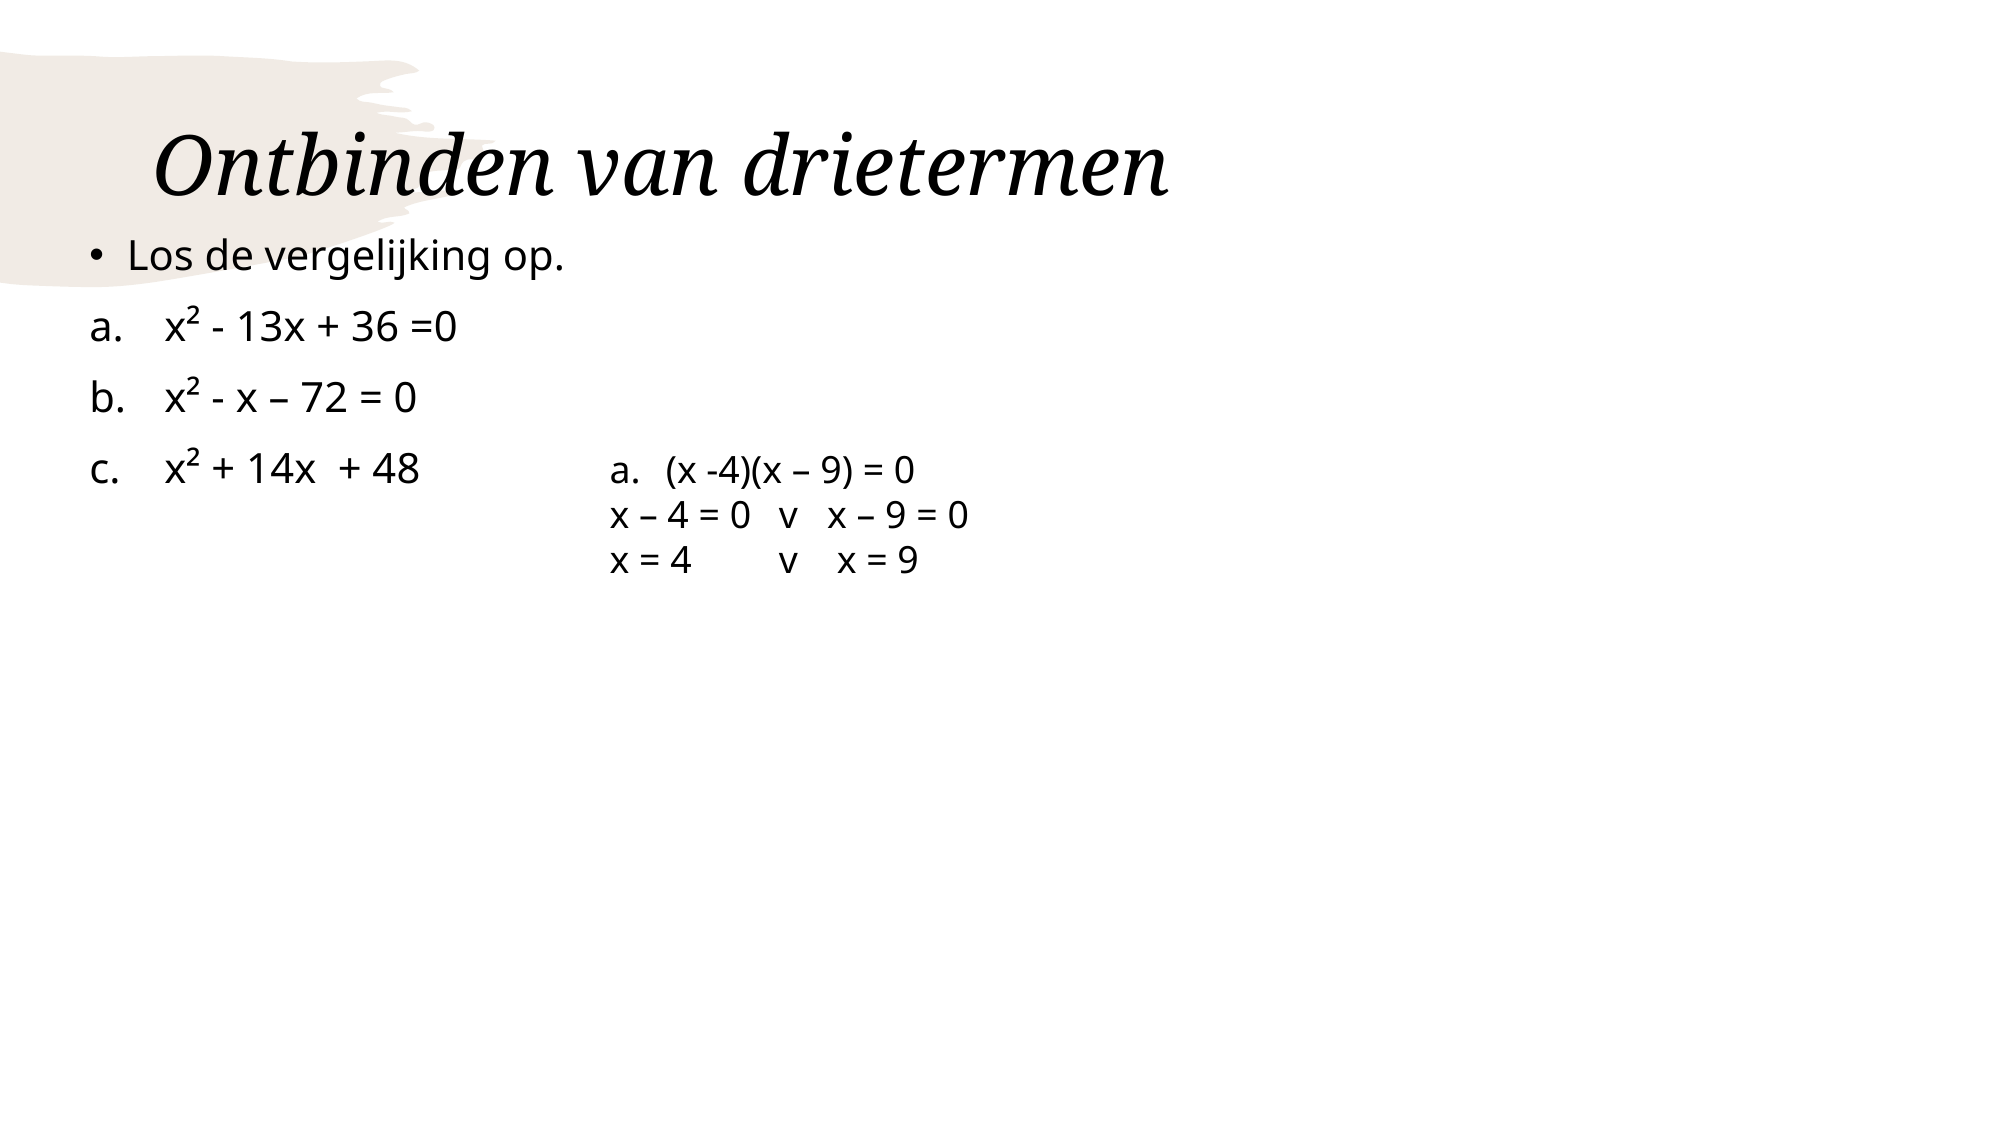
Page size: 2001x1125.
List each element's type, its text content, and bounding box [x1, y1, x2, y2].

list Los de vergelijking op. x² - 13x + 36 =0 x² - x – 72 = 0 x² + 14x + 48 [74, 221, 1004, 904]
title Ontbinden van drietermen [137, 59, 1863, 278]
text_box (x -4)(x – 9) = 0 x – 4 = 0 v x – 9 = 0 x = 4 v x = 9 [594, 438, 1413, 589]
